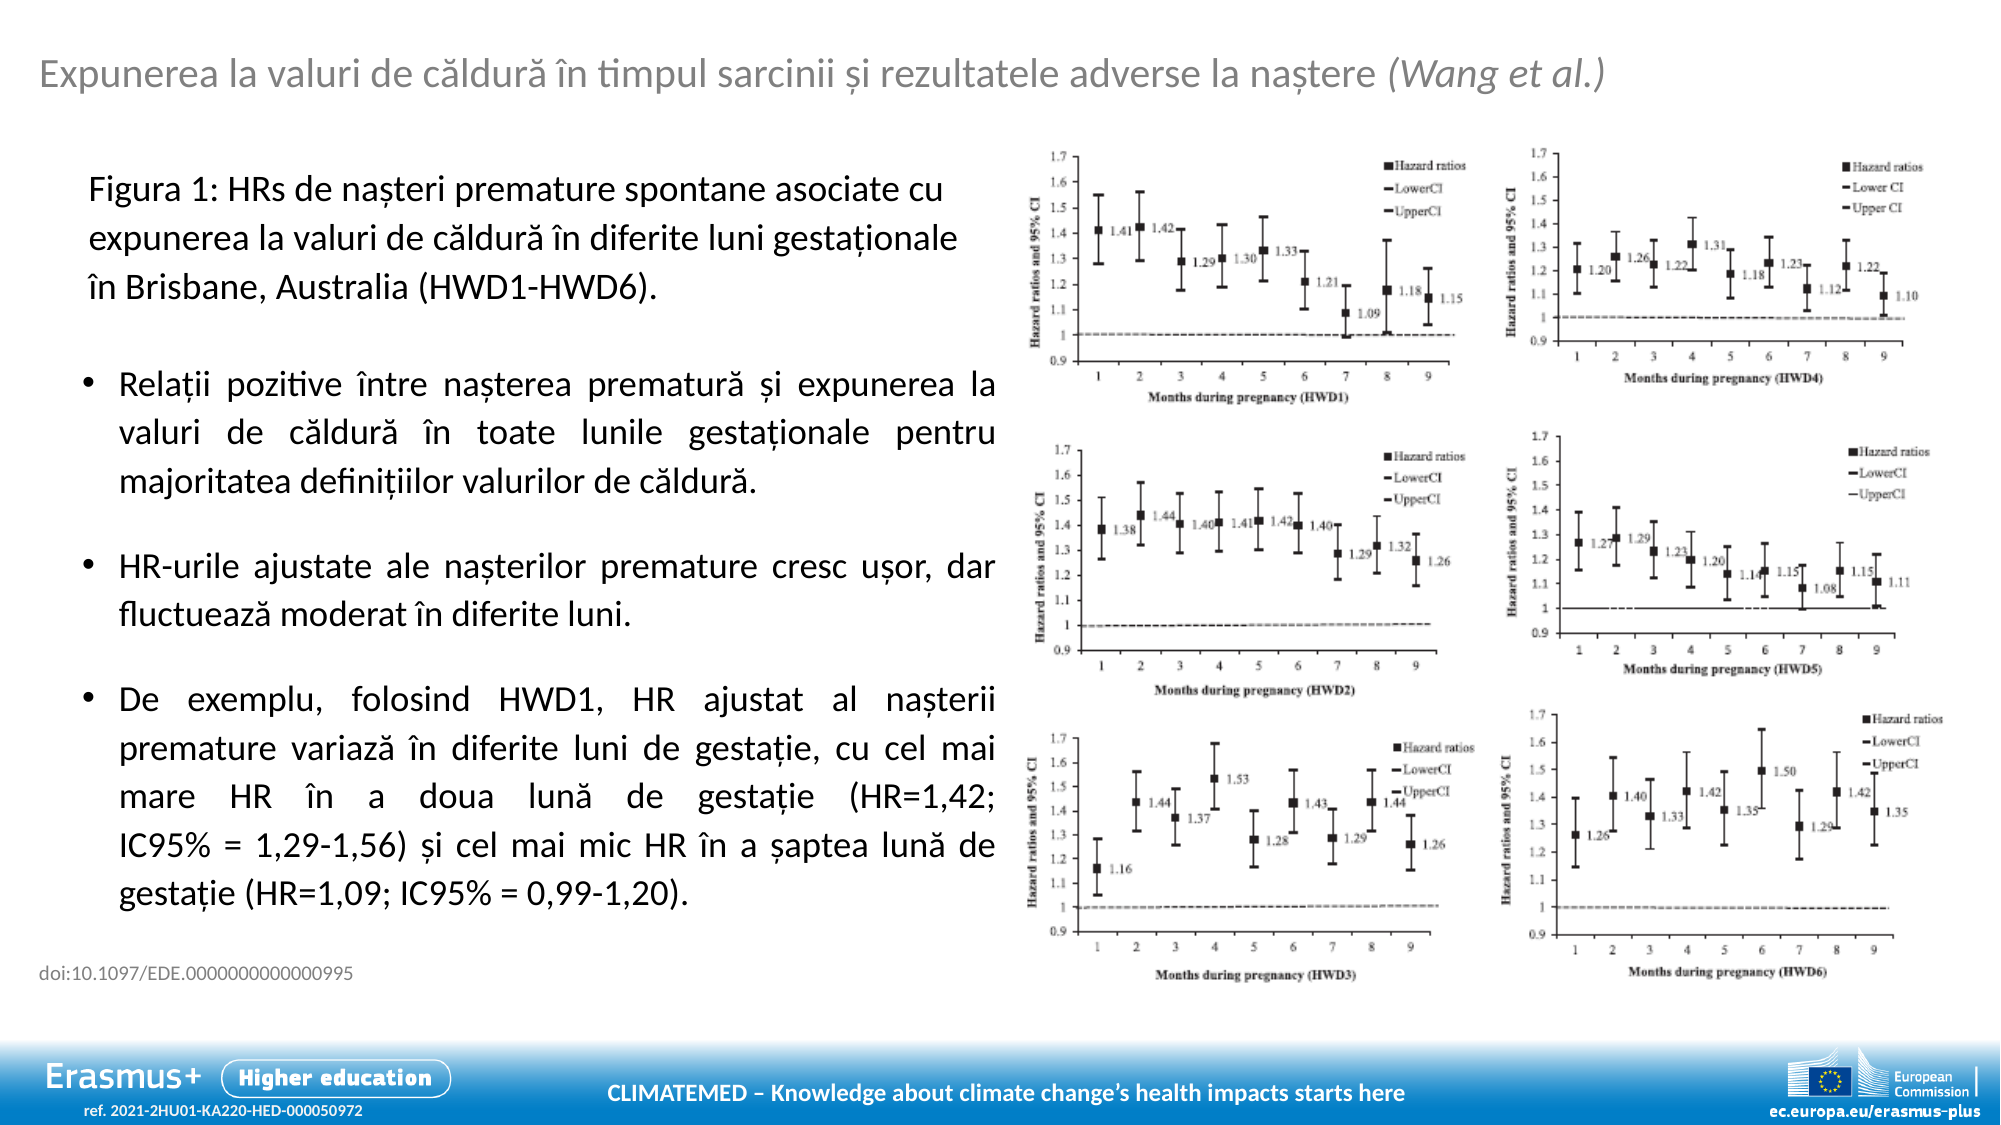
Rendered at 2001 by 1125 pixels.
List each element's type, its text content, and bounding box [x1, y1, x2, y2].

list Relații pozitive între nașterea prematură și expunerea la valuri de căldură în toate lunile gestaționale pentru majoritatea definițiilor valurilor de căldură. HR-urile ajustate ale nașterilor premature cresc ușor, dar fluctuează moderat în diferite luni. De exemplu, folosind HWD1, HR ajustat al nașterii premature variază în diferite luni de gestație, cu cel mai mare HR în a doua lună de gestație (HR=1,42; IC95% = 1,29-1,56) și cel mai mic HR în a șaptea lună de gestație (HR=1,09; IC95% = 0,99-1,20). [67, 347, 1012, 922]
picture [0, 138, 2000, 1125]
text_box Expunerea la valuri de căldură în timpul sarcinii și rezultatele adverse la naștere (Wang et al.) [24, 28, 1976, 119]
text_box doi:10.1097/EDE.0000000000000995 [24, 952, 825, 992]
title Figura 1: HRs de nașteri premature spontane asociate cu expunerea la valuri de căldură în diferite luni gestaționale în Brisbane, Australia (HWD1-HWD6). [73, 155, 1000, 311]
